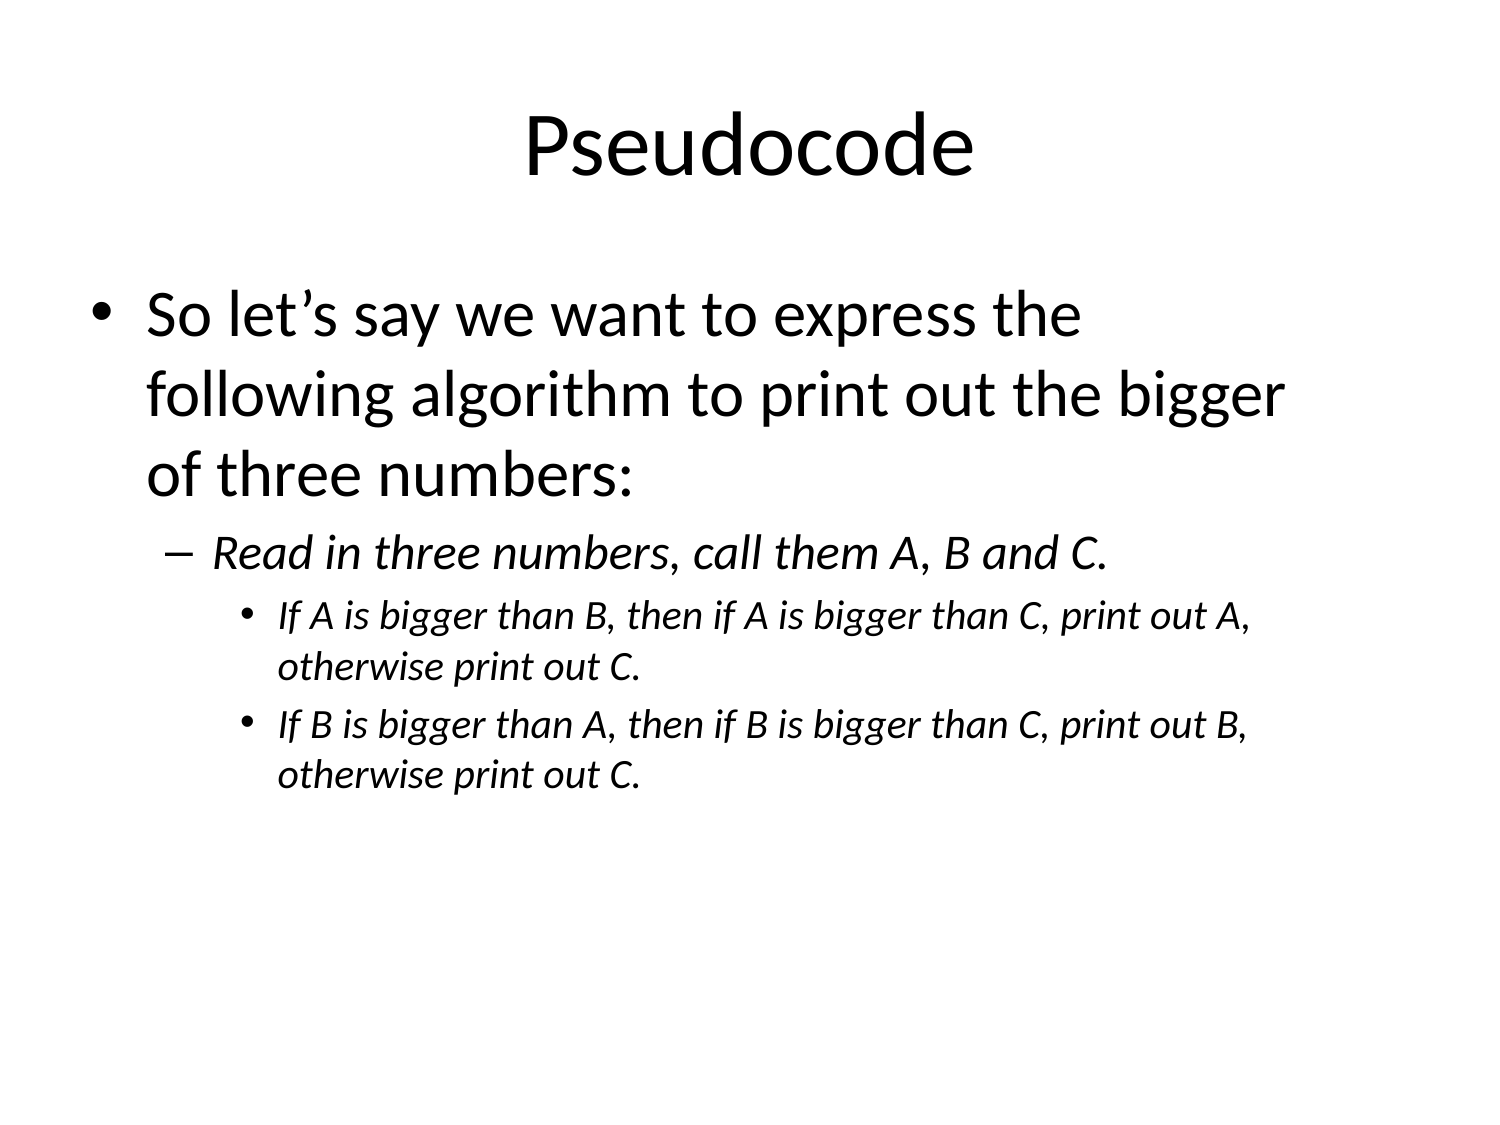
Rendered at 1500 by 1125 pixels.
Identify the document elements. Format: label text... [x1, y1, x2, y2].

list So let’s say we want to express the following algorithm to print out the bigger of three numbers: Read in three numbers, call them A, B and C. If A is bigger than B, then if A is bigger than C, print out A, otherwise print out C. If B is bigger than A, then if B is bigger than C, print out B, otherwise print out C. [75, 262, 1317, 1005]
title Pseudocode [75, 45, 1425, 233]
